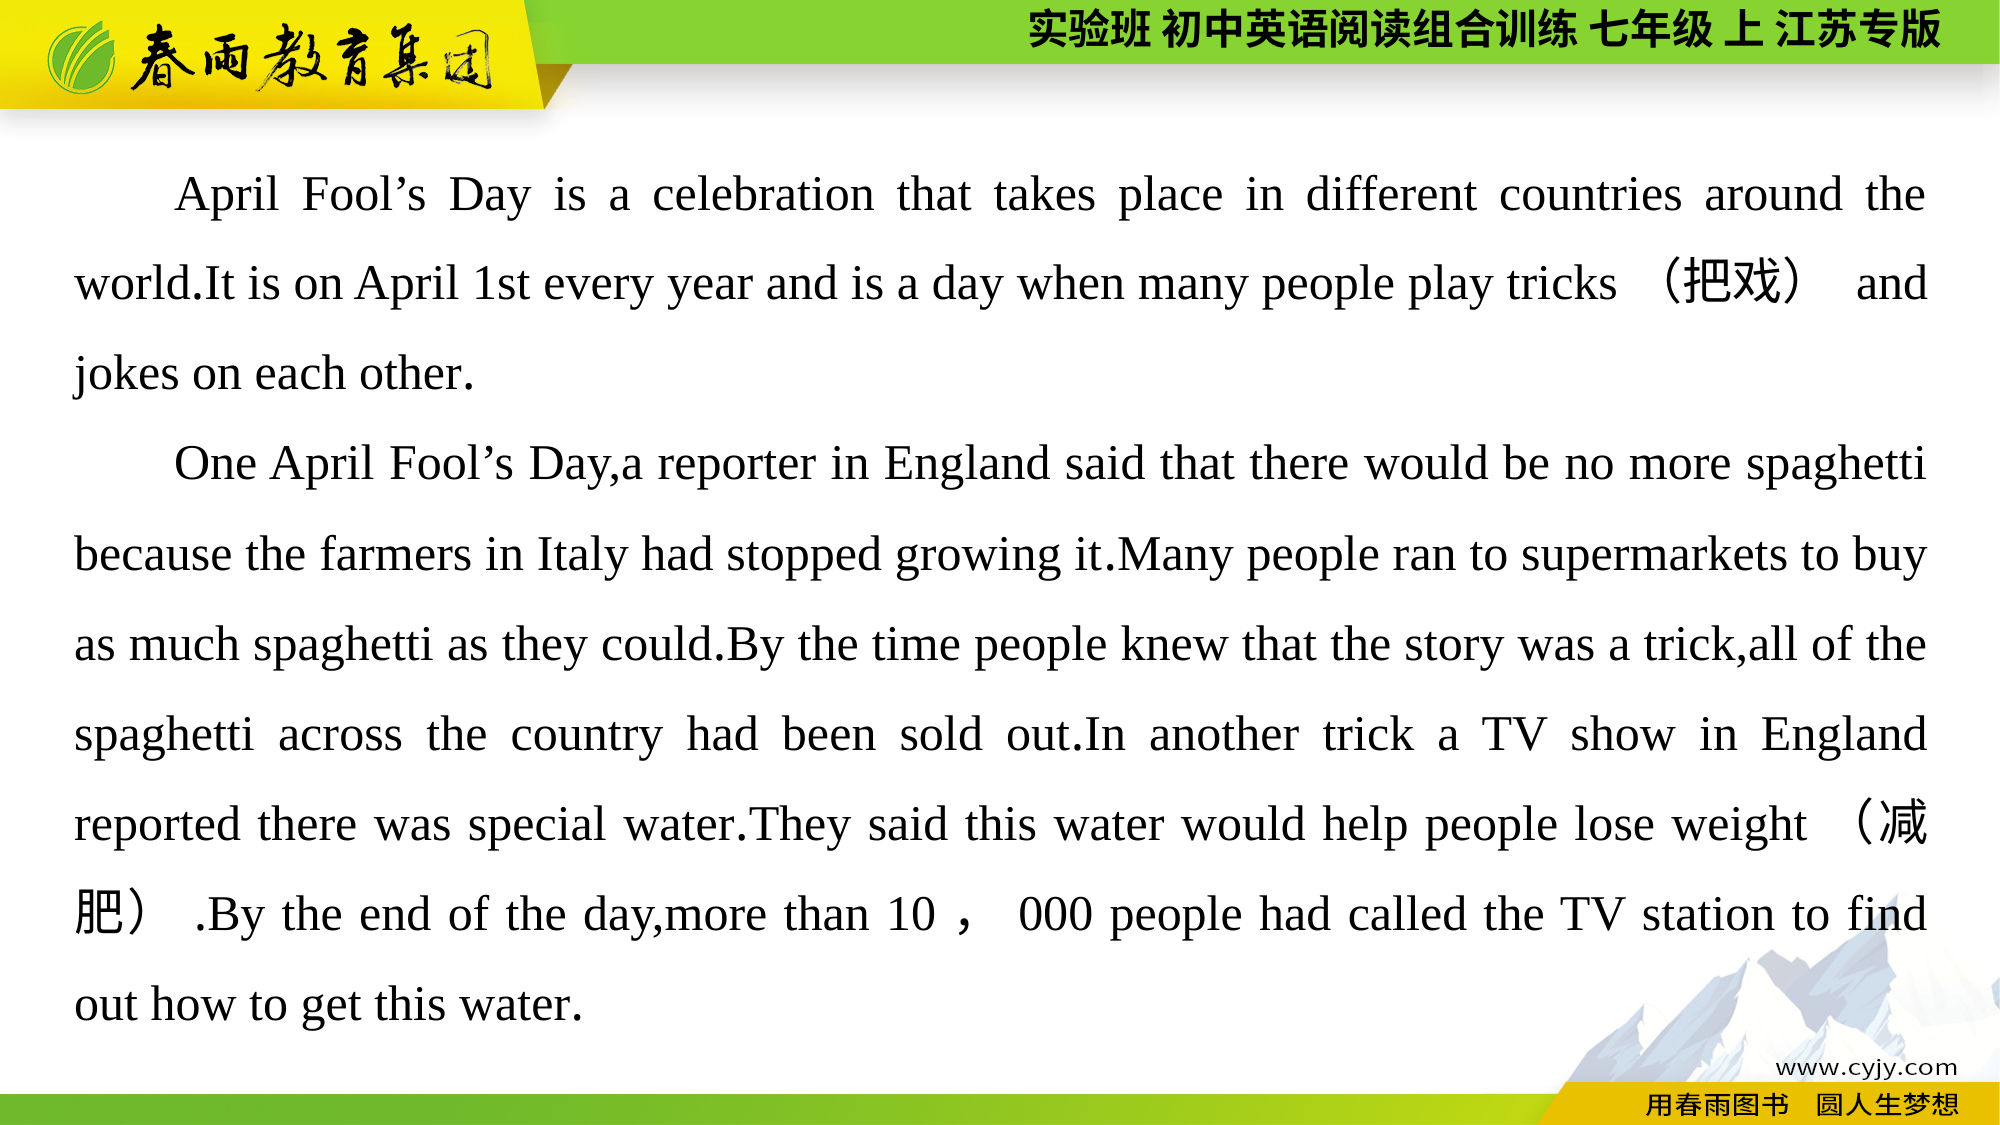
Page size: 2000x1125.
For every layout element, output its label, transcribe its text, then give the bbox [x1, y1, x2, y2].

picture [0, 0, 2000, 1125]
list April Fool’s Day is a celebration that takes place in different countries around the world.It is on April 1st every year and is a day when many people play tricks（把戏） and jokes on each other. One April Fool’s Day,a reporter in England said that there would be no more spaghetti because the farmers in Italy had stopped growing it.Many people ran to supermarkets to buy as much spaghetti as they could.By the time people knew that the story was a trick,all of the spaghetti across the country had been sold out.In another trick a TV show in England reported there was special water.They said this water would help people lose weight（减肥）.By the end of the day,more than 10，000 people had called the TV station to find out how to get this water. [59, 122, 1944, 1035]
